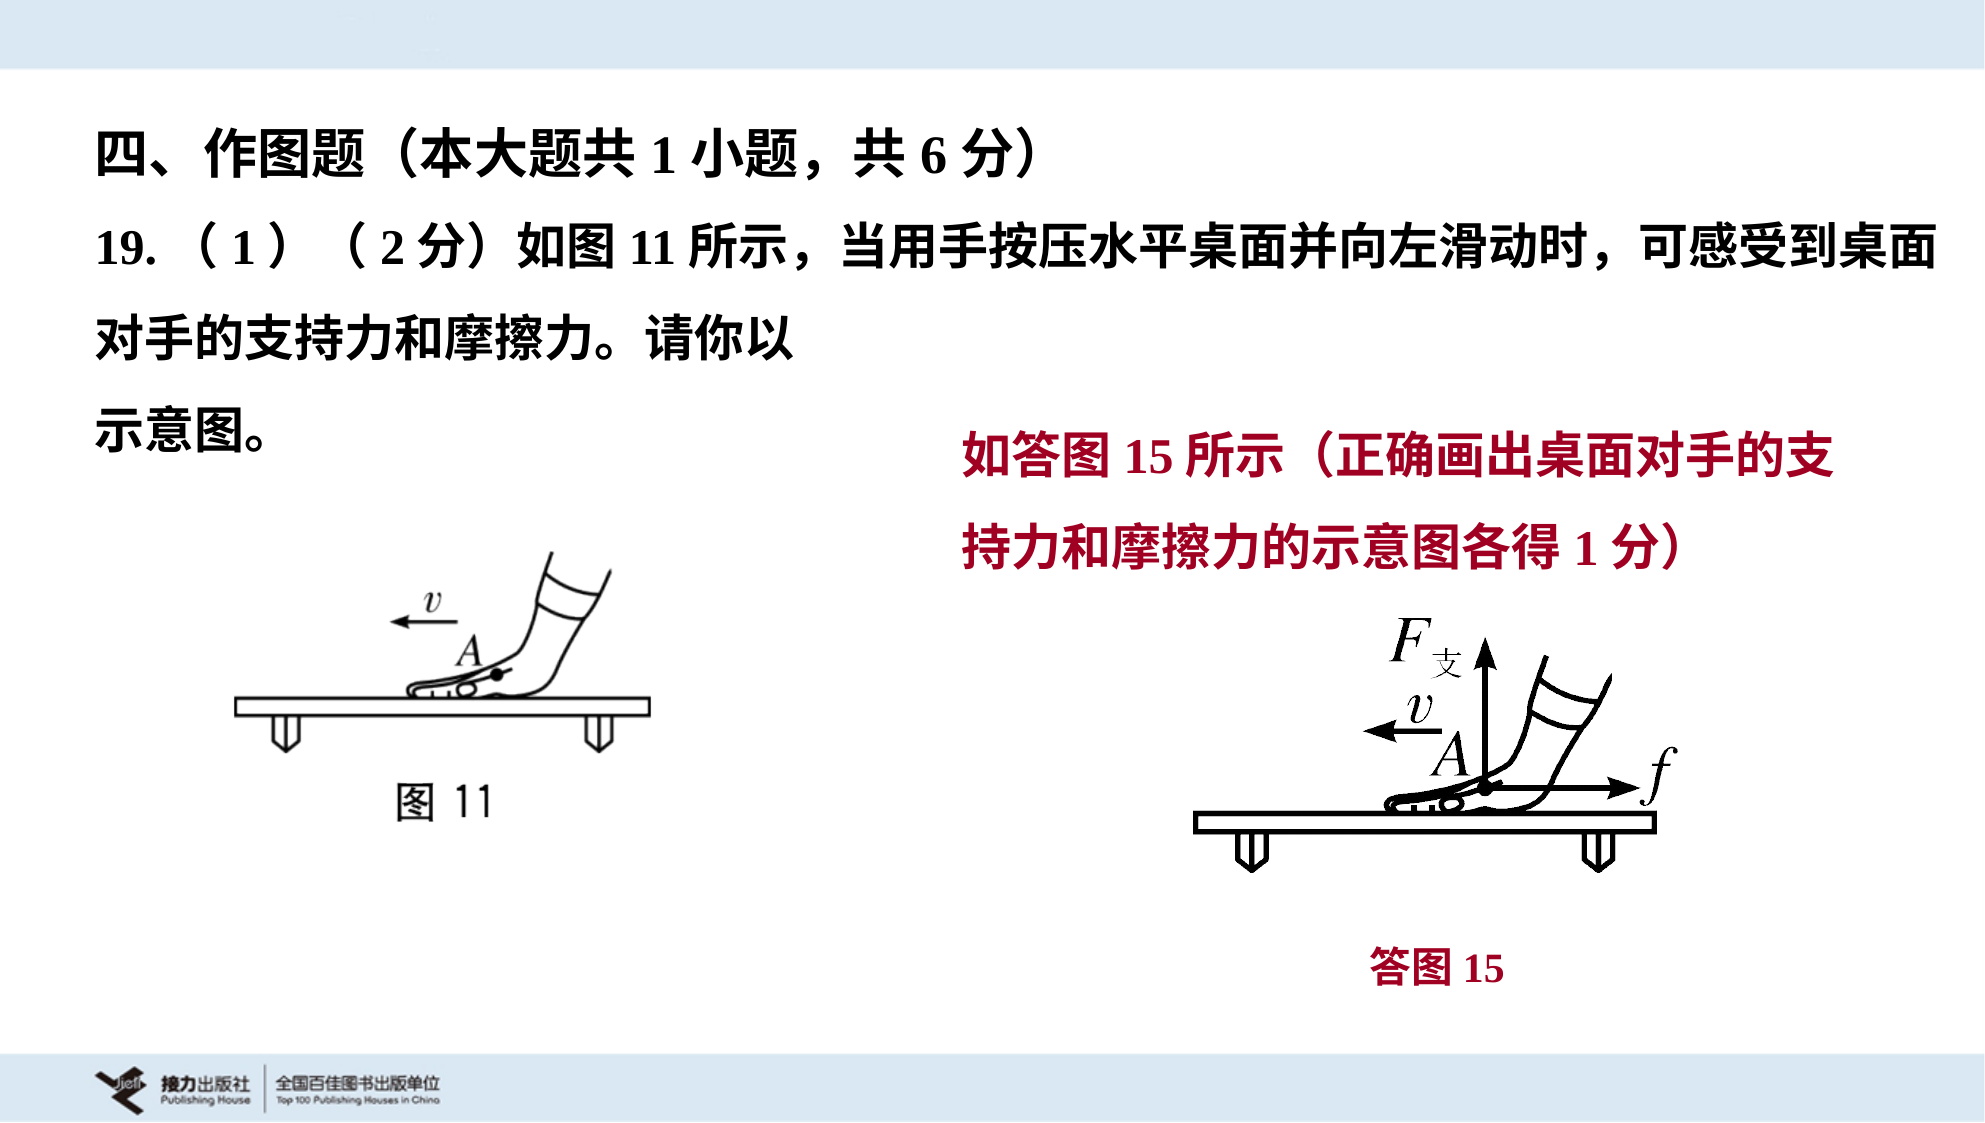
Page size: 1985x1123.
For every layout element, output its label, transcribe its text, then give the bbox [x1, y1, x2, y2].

text_box 如答图15所示（正确画出桌面对手的支 持力和摩擦力的示意图各得1分） [961, 392, 1860, 576]
text_box 四、作图题（本大题共1小题，共6分） [94, 88, 1892, 207]
picture [0, 0, 1985, 1122]
text_box 答图15 [1356, 903, 1518, 1051]
